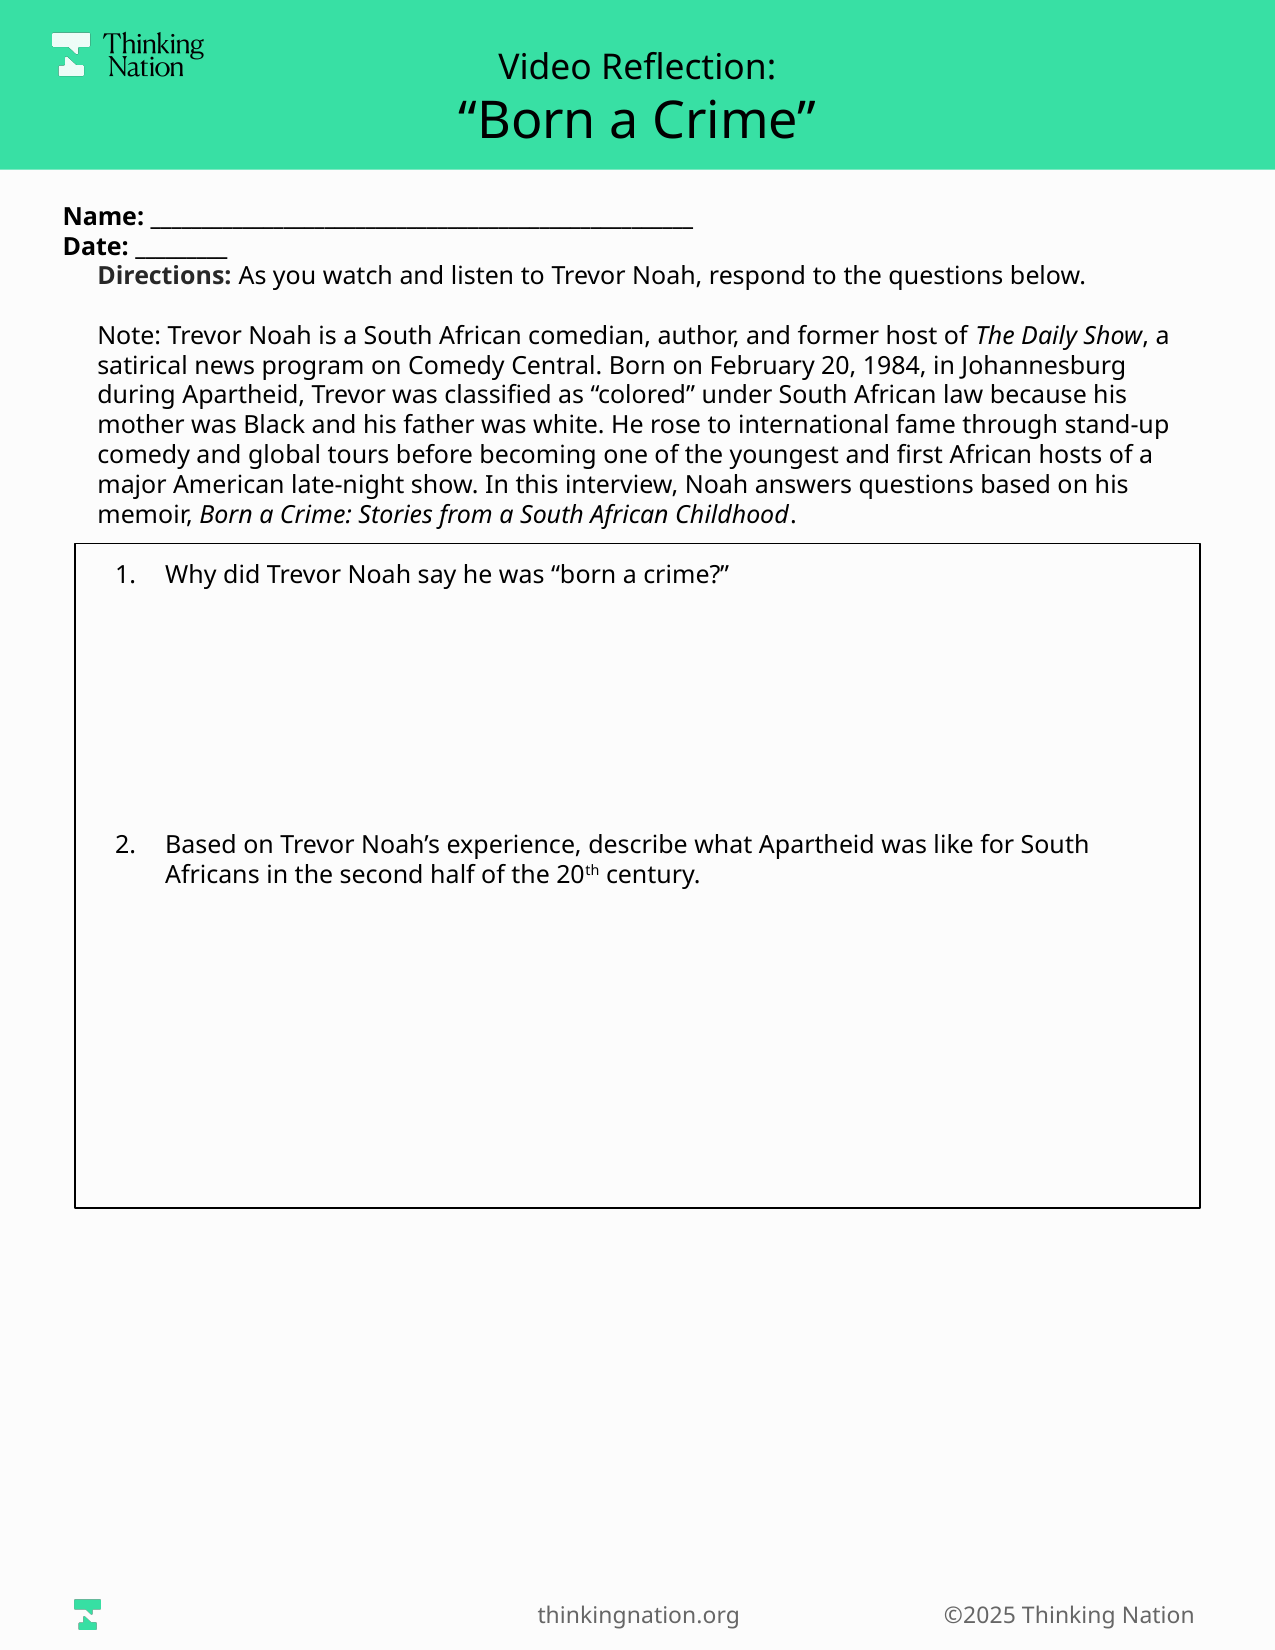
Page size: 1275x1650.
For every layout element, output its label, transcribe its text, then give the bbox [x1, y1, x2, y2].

text_box Video Reflection: “Born a Crime” [0, 0, 1275, 170]
text_box Name: _____________________________________________________ Date: _________ [47, 185, 1173, 245]
picture [65, 1592, 109, 1636]
text_box ©2025 Thinking Nation [909, 1584, 1211, 1636]
text_box Why did Trevor Noah say he was “born a crime?” Based on Trevor Noah’s experience, describe what Apartheid was like for South Africans in the second half of the 20th century. [75, 543, 1201, 1208]
picture [35, 17, 210, 91]
text_box Directions: As you watch and listen to Trevor Noah, respond to the questions below. Note: Trevor Noah is a South African comedian, author, and former host of The Daily Show, a satirical news program on Comedy Central. Born on February 20, 1984, in Johannesburg during Apartheid, Trevor was classified as “colored” under South African law because his mother was Black and his father was white. He rose to international fame through stand-up comedy and global tours before becoming one of the youngest and first African hosts of a major American late-night show. In this interview, Noah answers questions based on his memoir, Born a Crime: Stories from a South African Childhood. [82, 244, 1197, 528]
text_box thinkingnation.org [488, 1584, 790, 1636]
